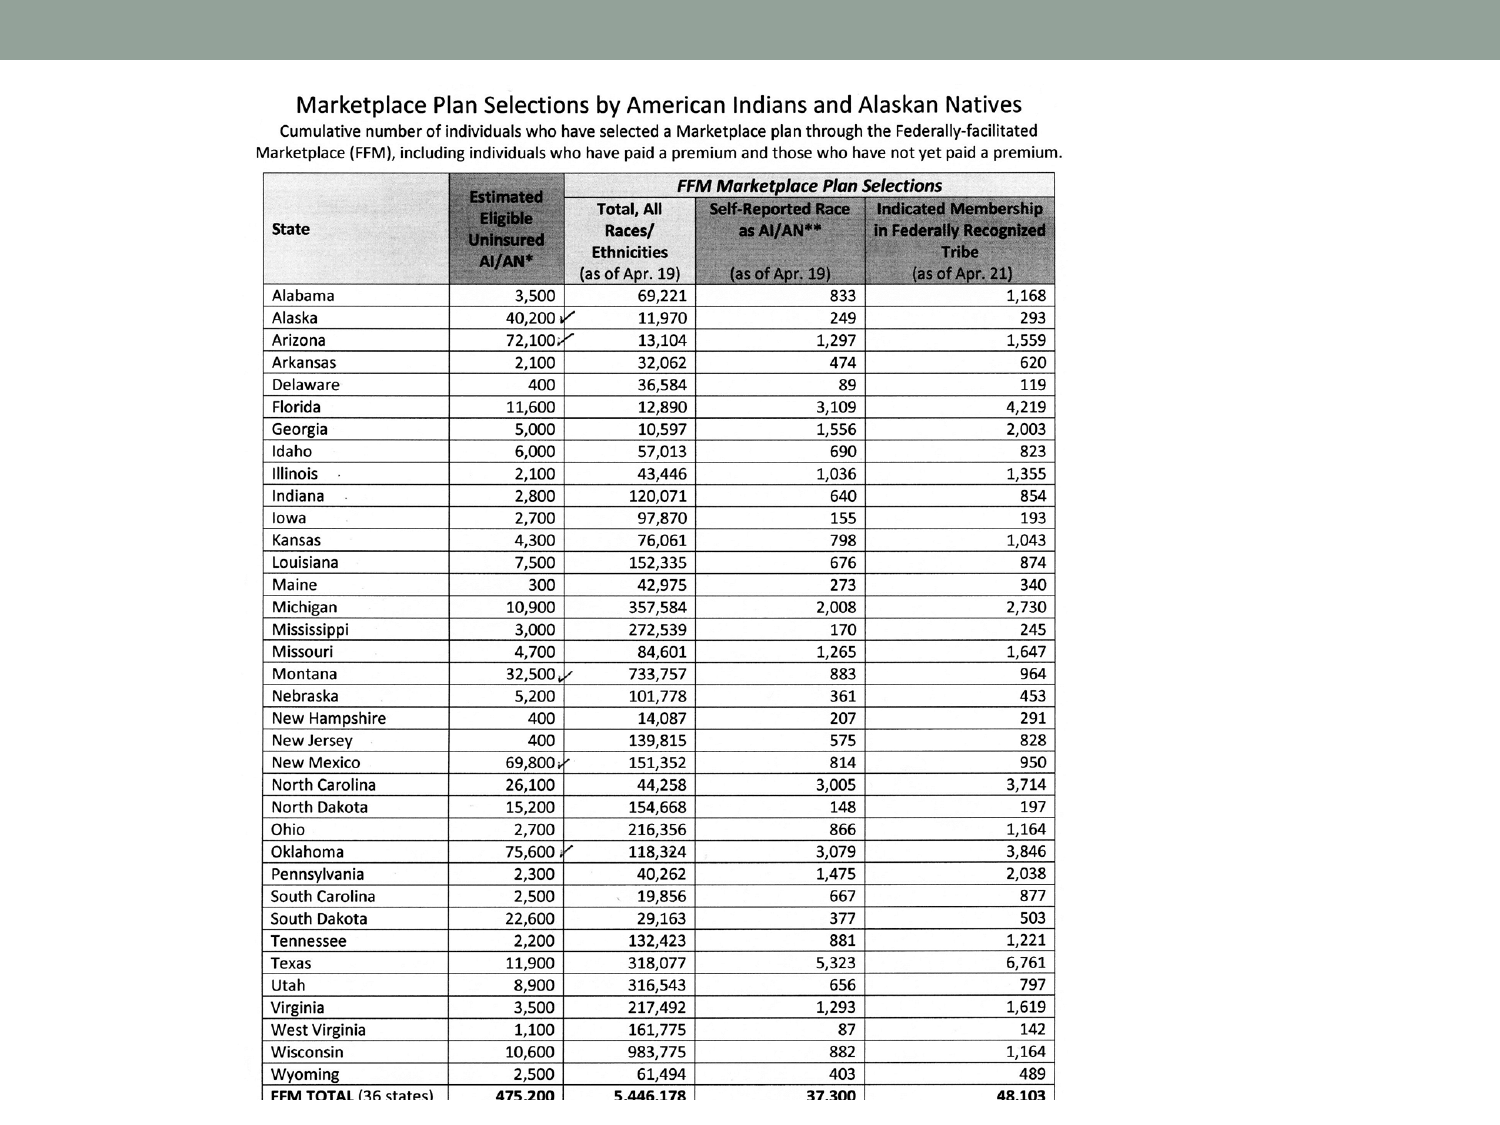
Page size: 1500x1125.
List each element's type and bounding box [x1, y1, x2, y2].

list [237, 84, 1068, 1101]
